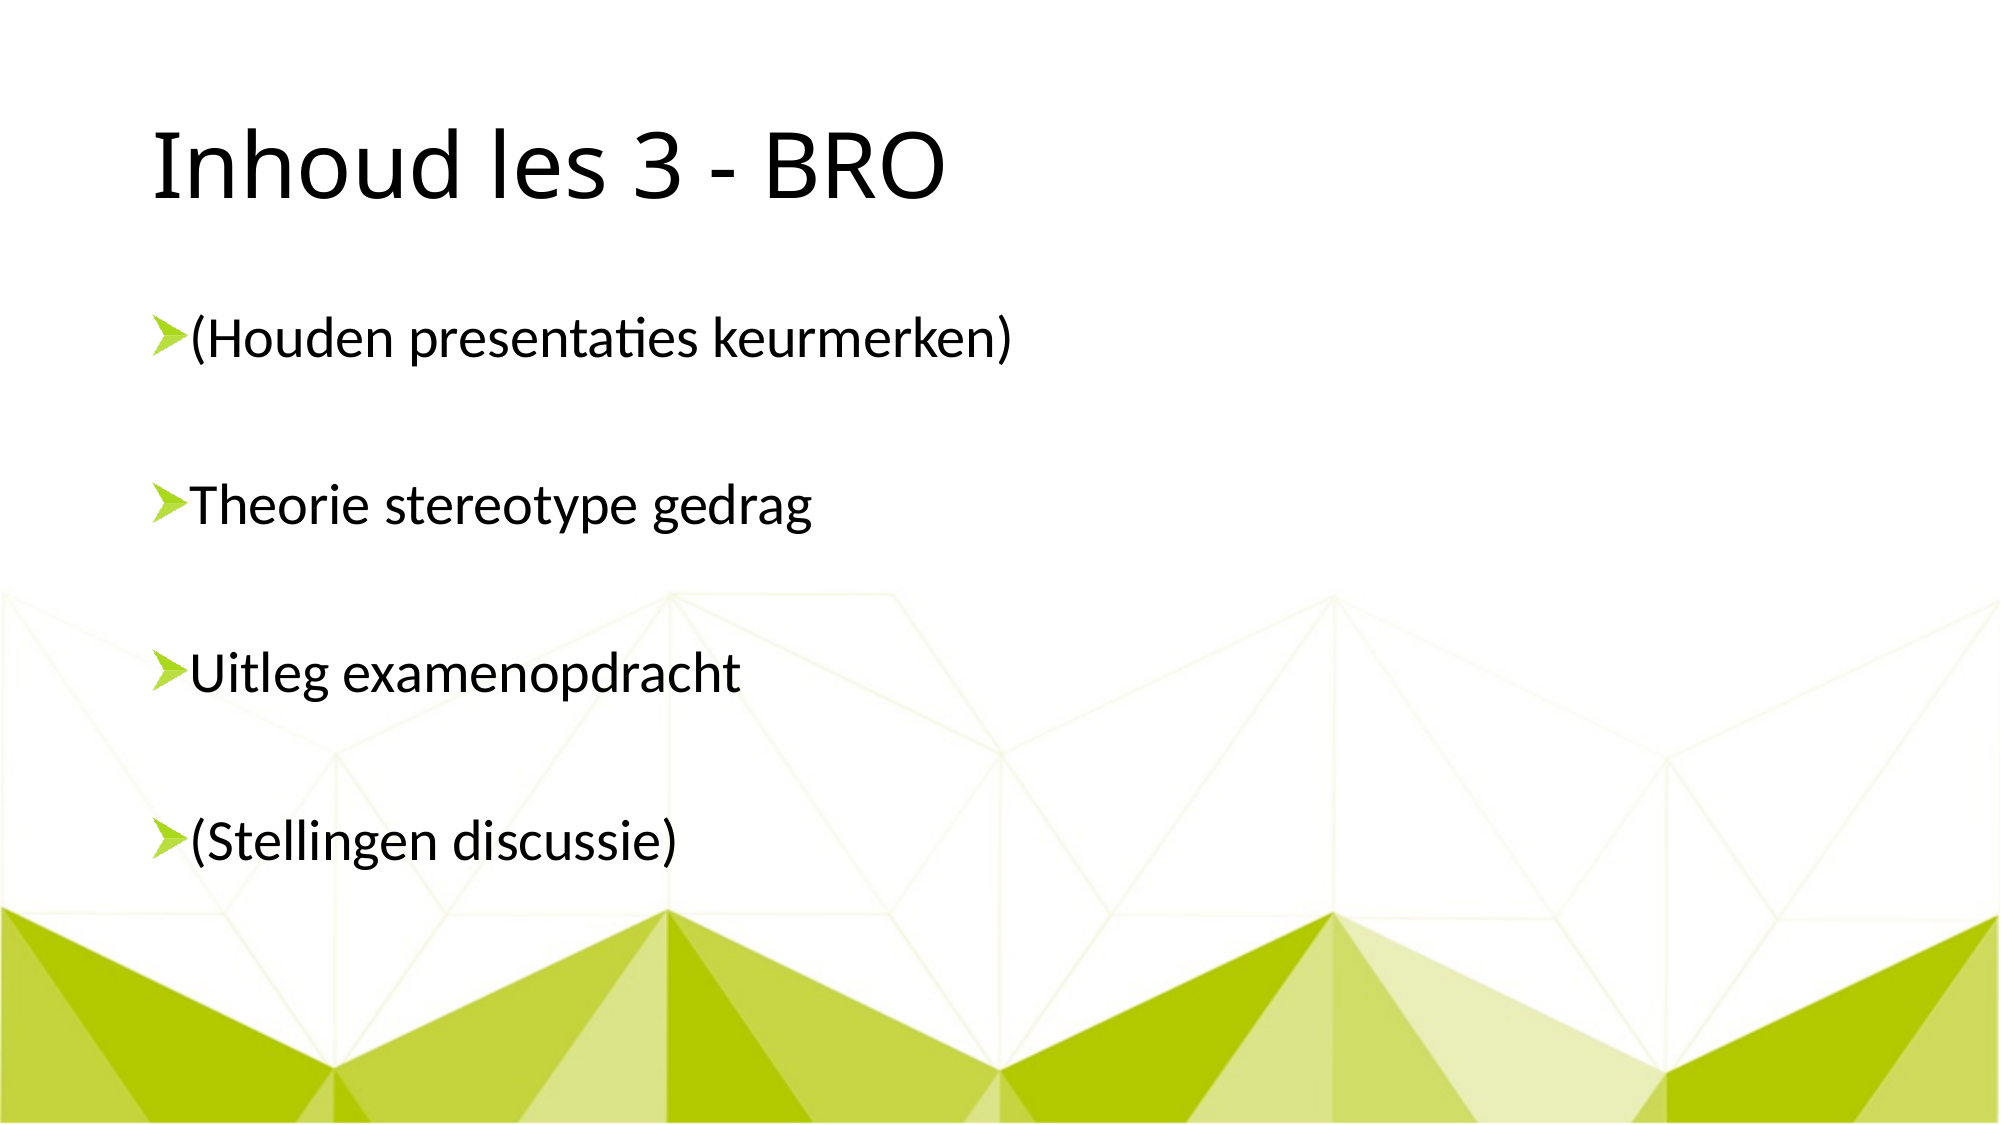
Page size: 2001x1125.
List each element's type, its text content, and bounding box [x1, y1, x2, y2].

list (Houden presentaties keurmerken) Theorie stereotype gedrag Uitleg examenopdracht (Stellingen discussie) [137, 299, 1863, 1014]
title Inhoud les 3 - BRO [137, 59, 1863, 278]
picture [0, 0, 2001, 1125]
